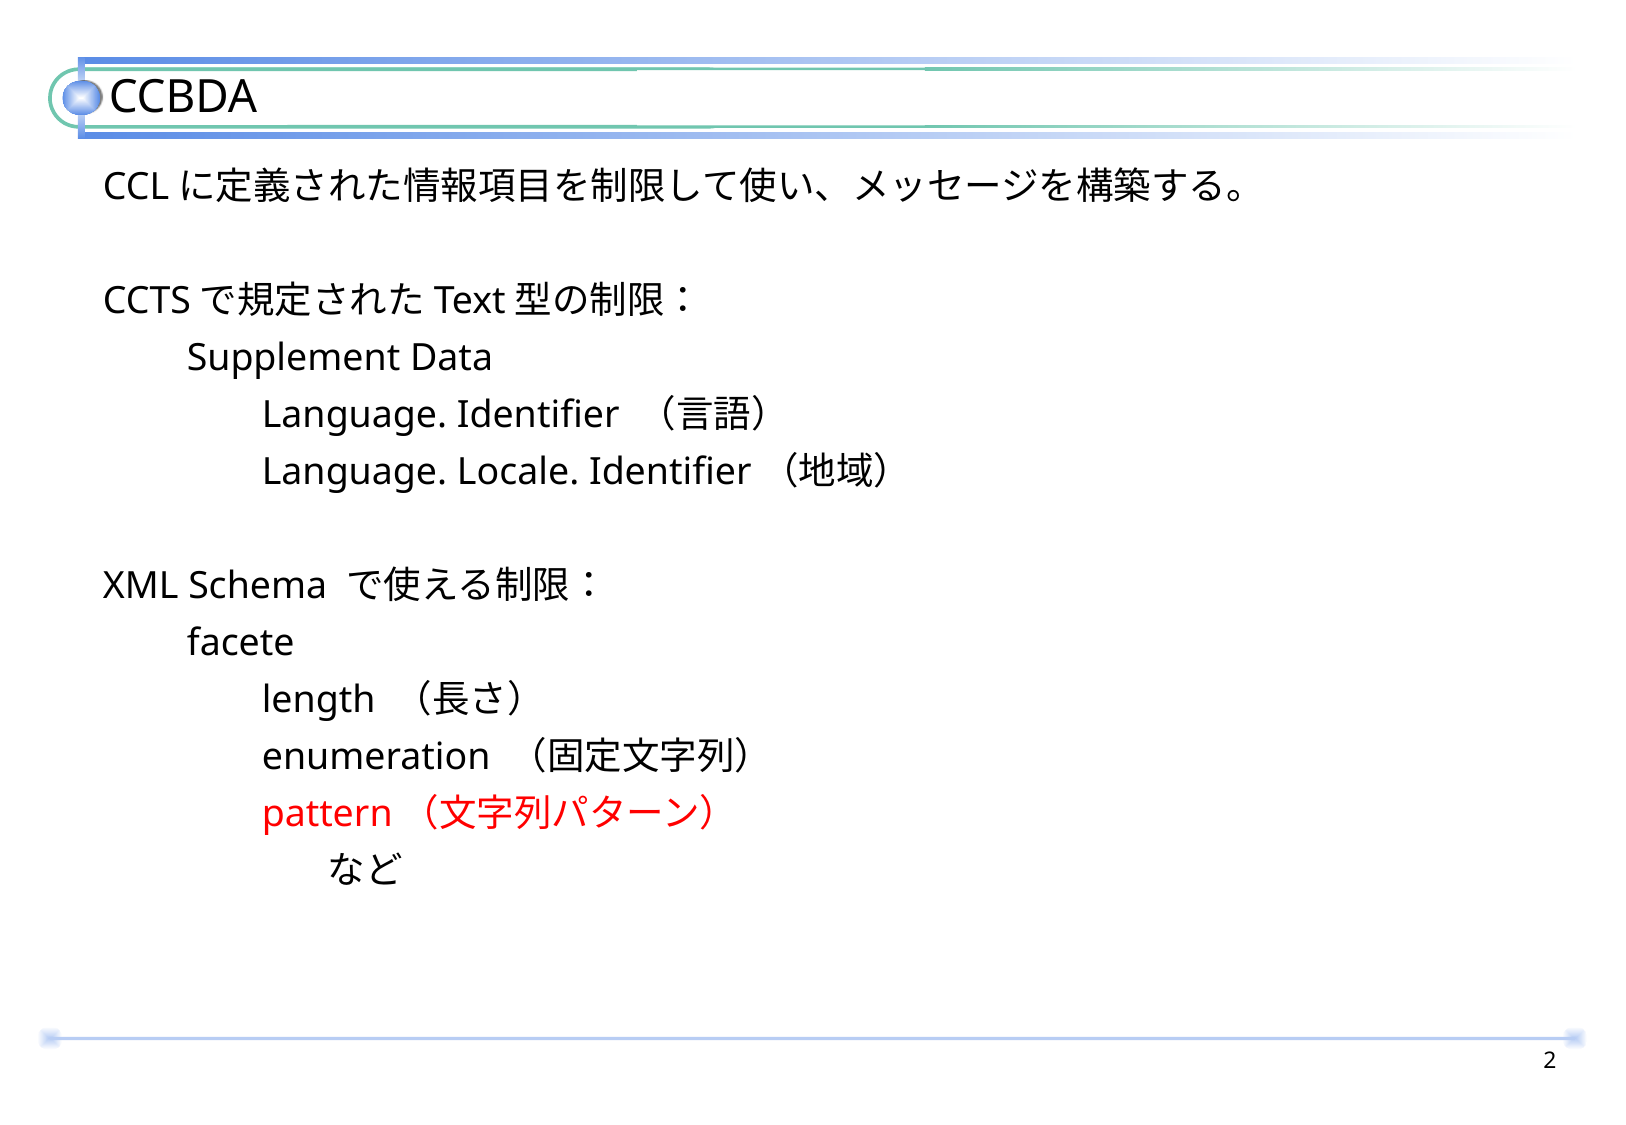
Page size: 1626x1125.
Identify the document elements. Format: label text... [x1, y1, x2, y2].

slide_number 1 [1512, 1038, 1588, 1074]
list CCLに定義された情報項目を制限して使い、メッセージを構築する。 CCTSで規定されたText型の制限： Supplement Data Language. Identifier （言語） Language. Locale. Identifier（地域） XML Schema で使える制限： facete length （長さ） enumeration （固定文字列） pattern（文字列パターン） など [87, 149, 1538, 1012]
title CCBDA [87, 80, 1375, 116]
